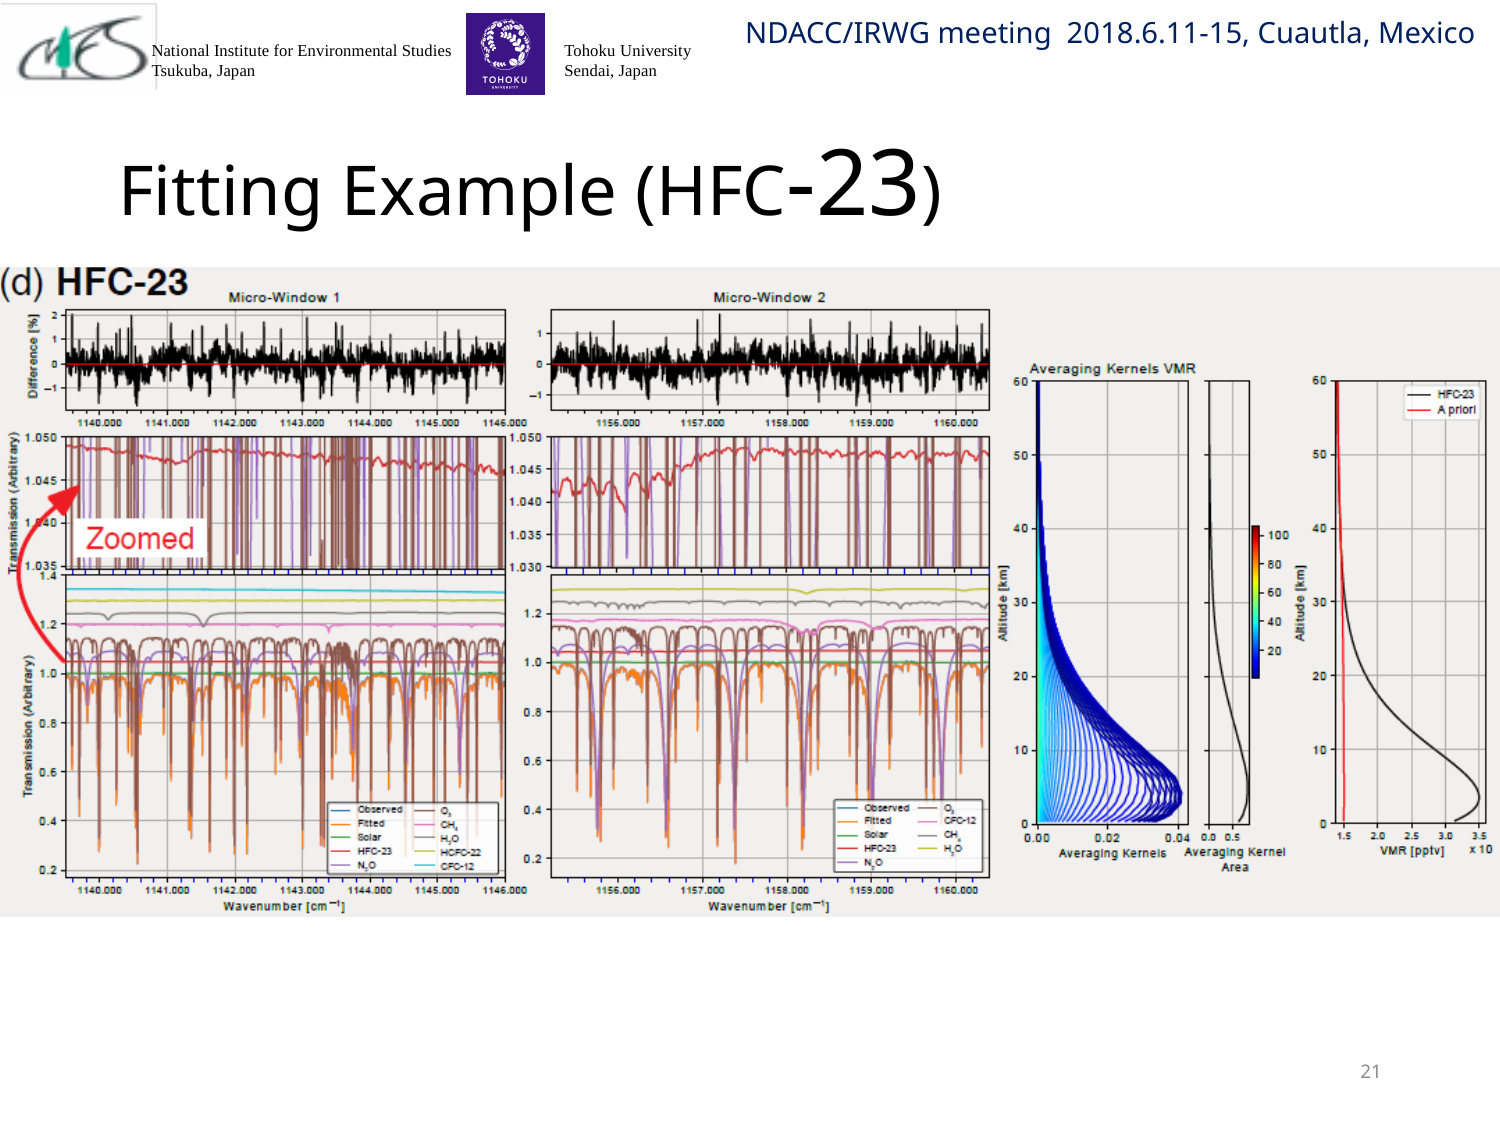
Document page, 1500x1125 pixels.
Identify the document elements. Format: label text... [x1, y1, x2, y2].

picture [1, 2, 160, 90]
picture [0, 267, 1500, 917]
title Fitting Example (HFC-23) [103, 94, 1397, 267]
slide_number 21 [1059, 1042, 1397, 1103]
picture [466, 13, 545, 94]
